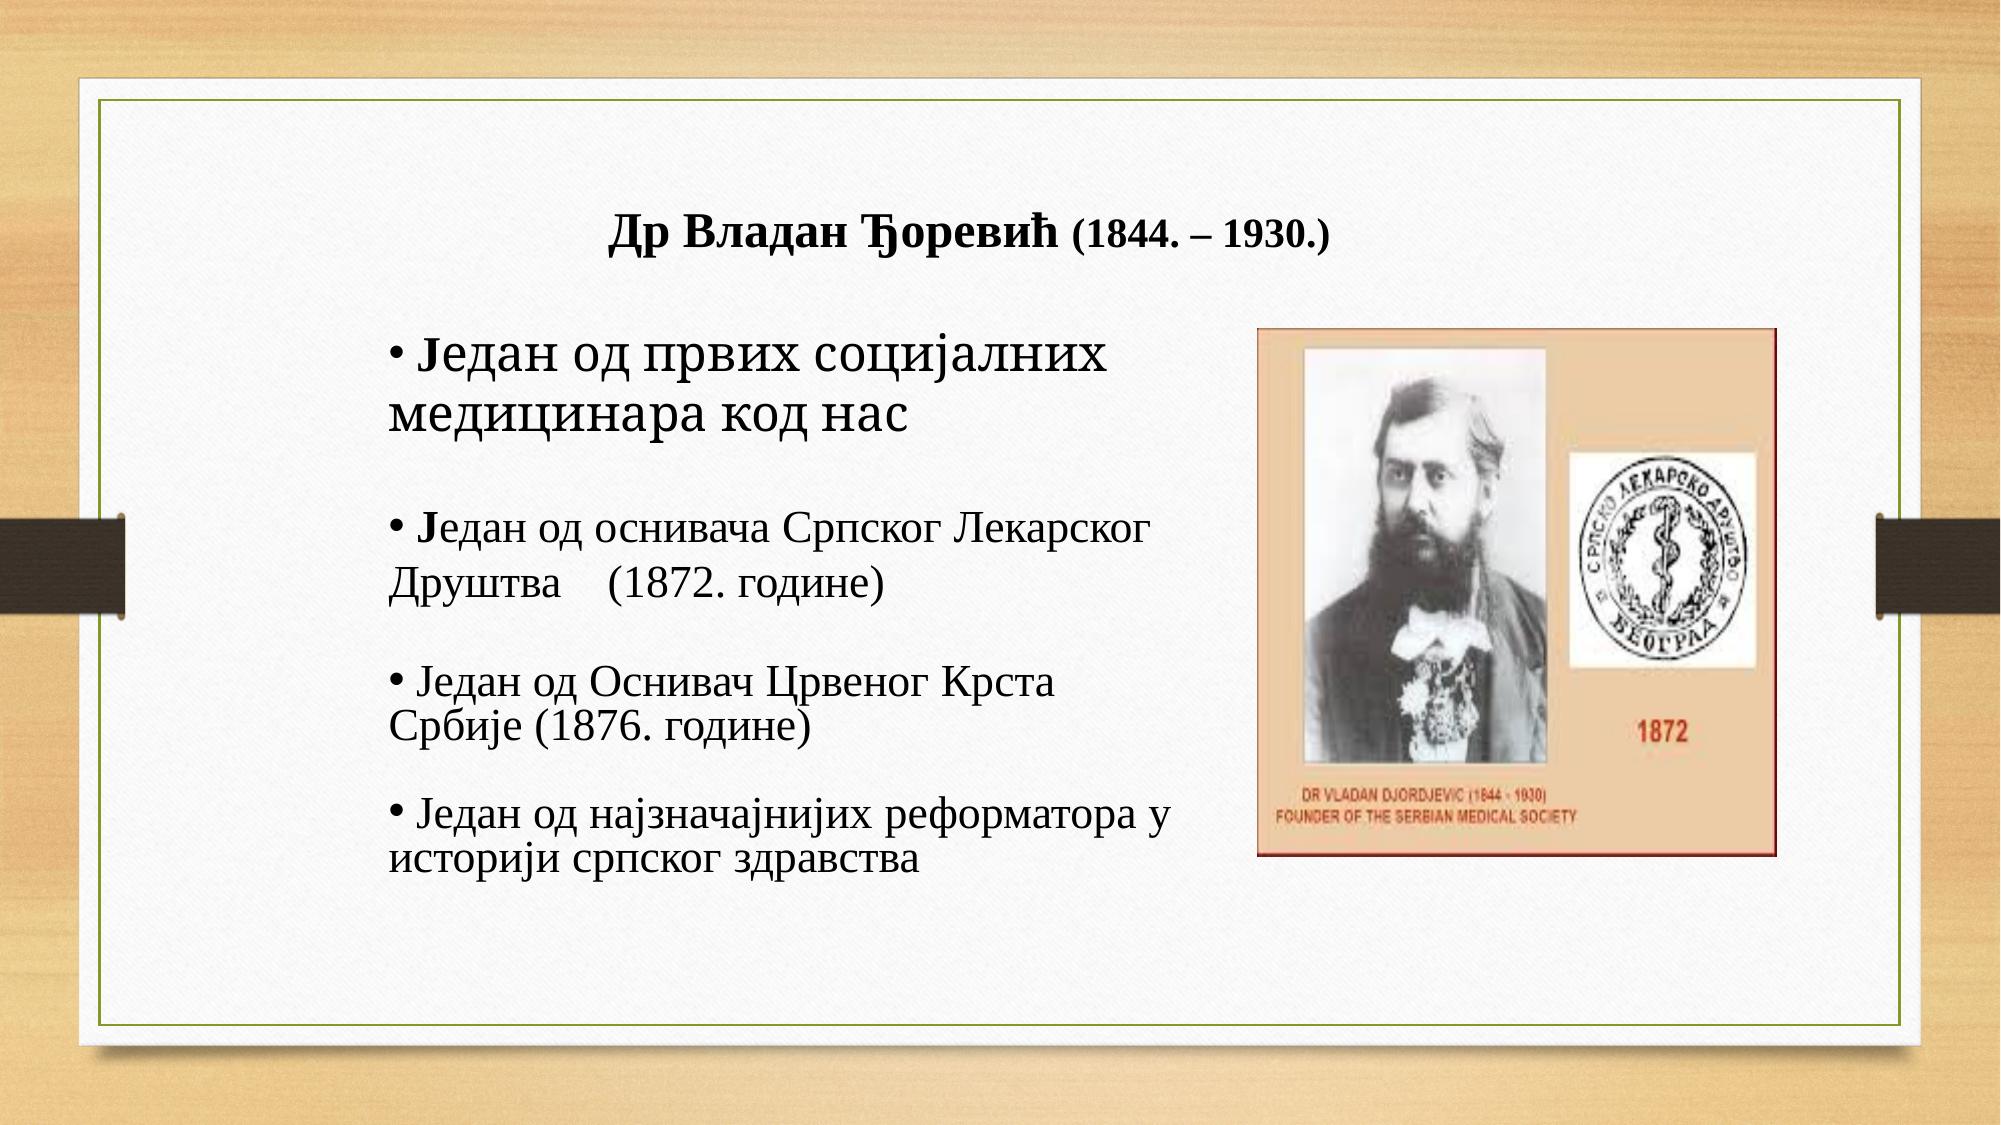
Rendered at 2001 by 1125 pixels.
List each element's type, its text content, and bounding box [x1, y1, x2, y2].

picture [0, 0, 2001, 1125]
text_box [777, 70, 1680, 141]
text_box Један од првих социјалних медицинара код нас Један од оснивача Српског Лекарског Друштва (1872. године) Један од Оснивач Црвеног Крста Србије (1876. године) Један од најзначајнијих реформатора у историји српског здравства [373, 314, 1201, 1032]
text_box Др Владан Ђоревић (1844. – 1930.) [292, 189, 1646, 265]
